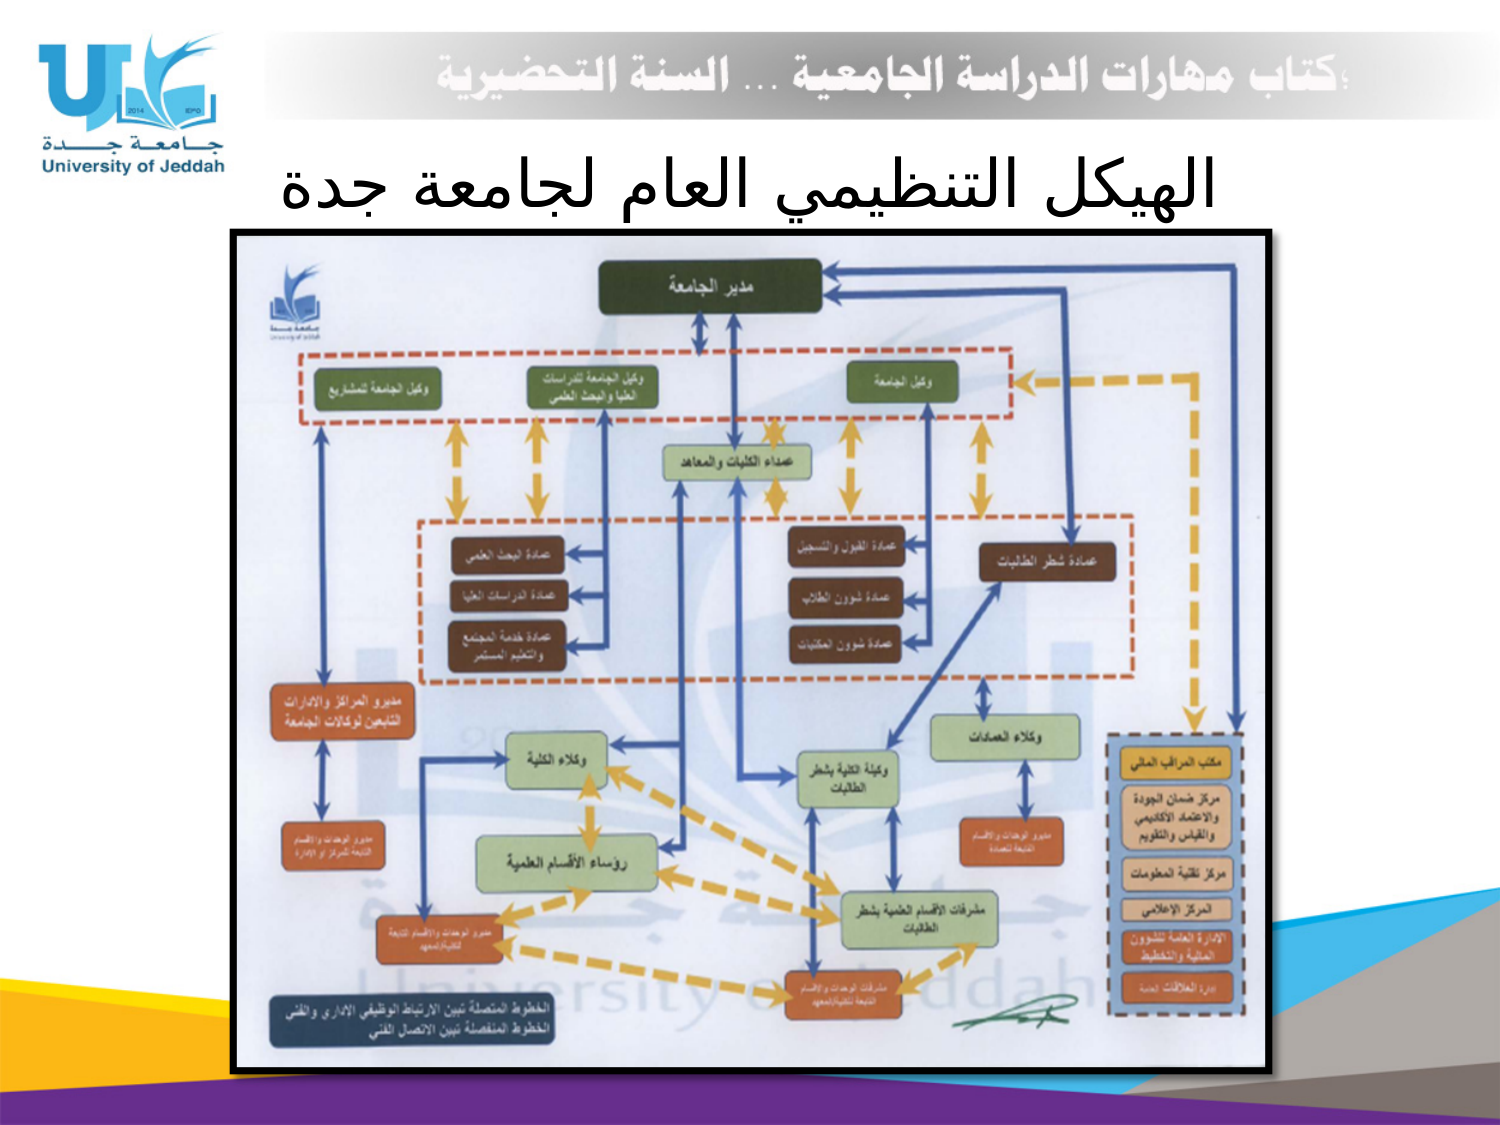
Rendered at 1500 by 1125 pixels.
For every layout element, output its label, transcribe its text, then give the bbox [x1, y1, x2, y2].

title الهيكل التنظيمي العام لجامعة جدة [75, 87, 1425, 275]
picture [0, 0, 1500, 1125]
